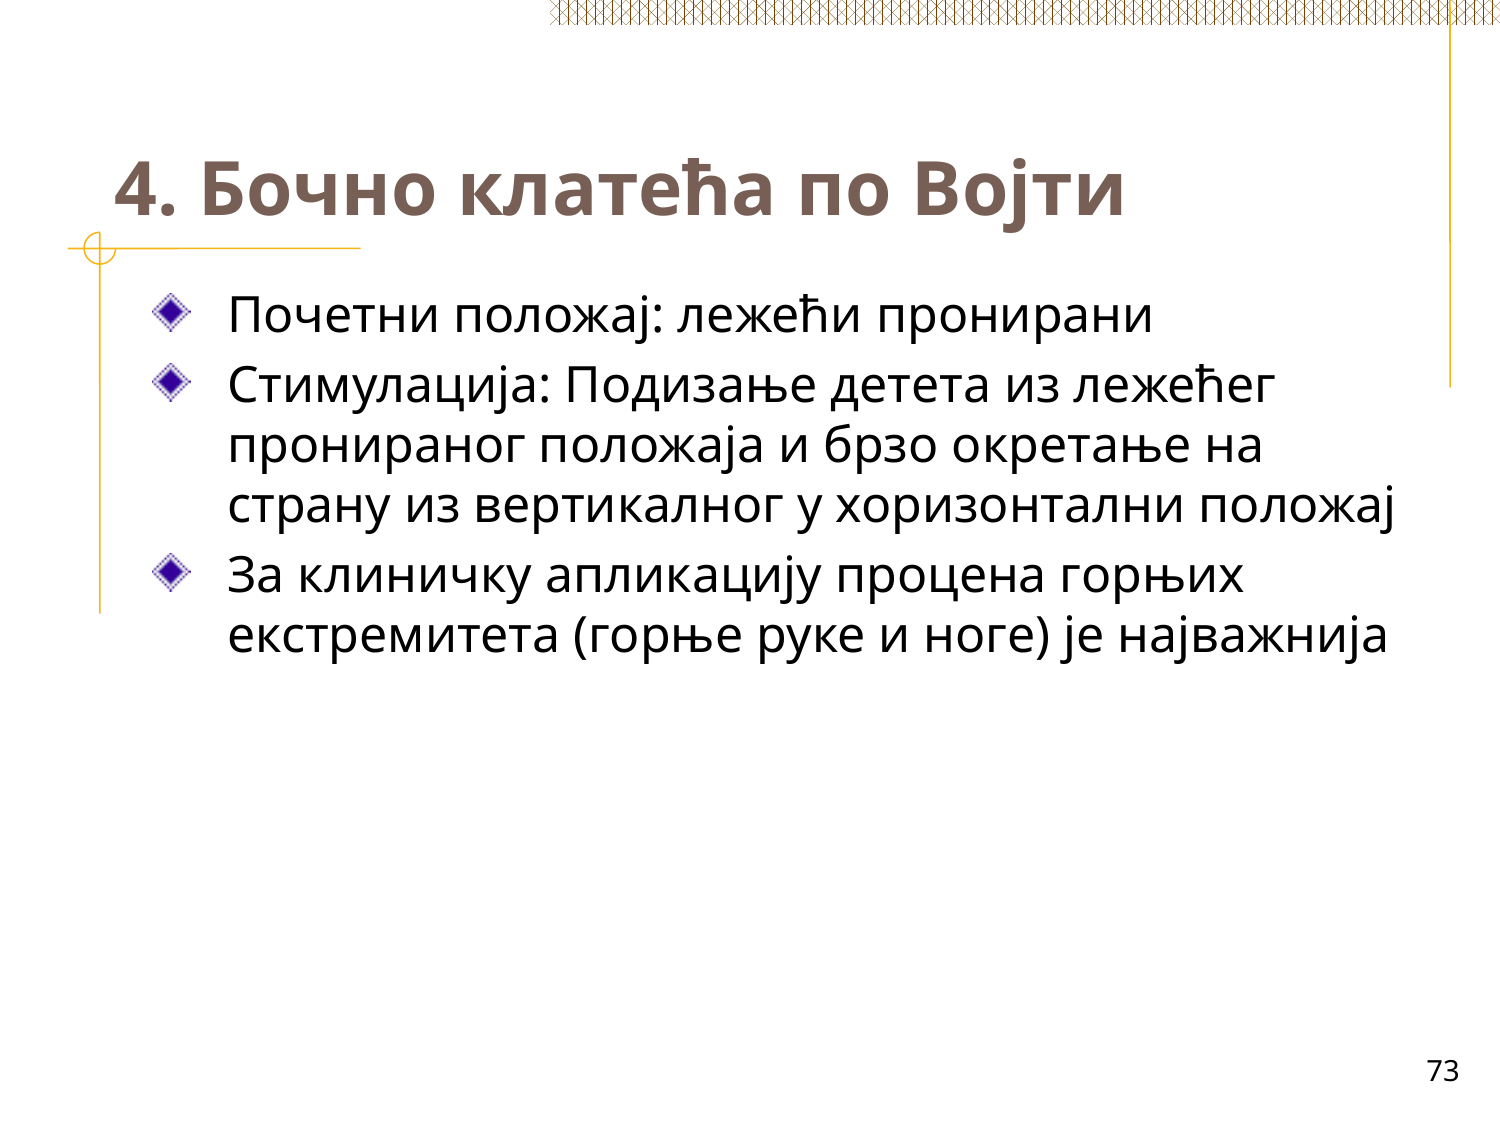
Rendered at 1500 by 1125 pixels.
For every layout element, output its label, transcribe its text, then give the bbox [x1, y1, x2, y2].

picture [152, 363, 191, 402]
slide_number 73 [1162, 1025, 1475, 1100]
picture [152, 293, 191, 332]
title 4. Бочно клатећа по Војти [99, 49, 1376, 238]
picture [152, 553, 191, 592]
list Почетни положај: лежећи пронирани Стимулација: Подизање детета из лежећег пронираног положаја и брзо окретање на страну из вертикалног у хоризонтални положај За клиничку апликацију процена горњих екстремитета (горње руке и ноге) је најважнија [137, 274, 1413, 951]
